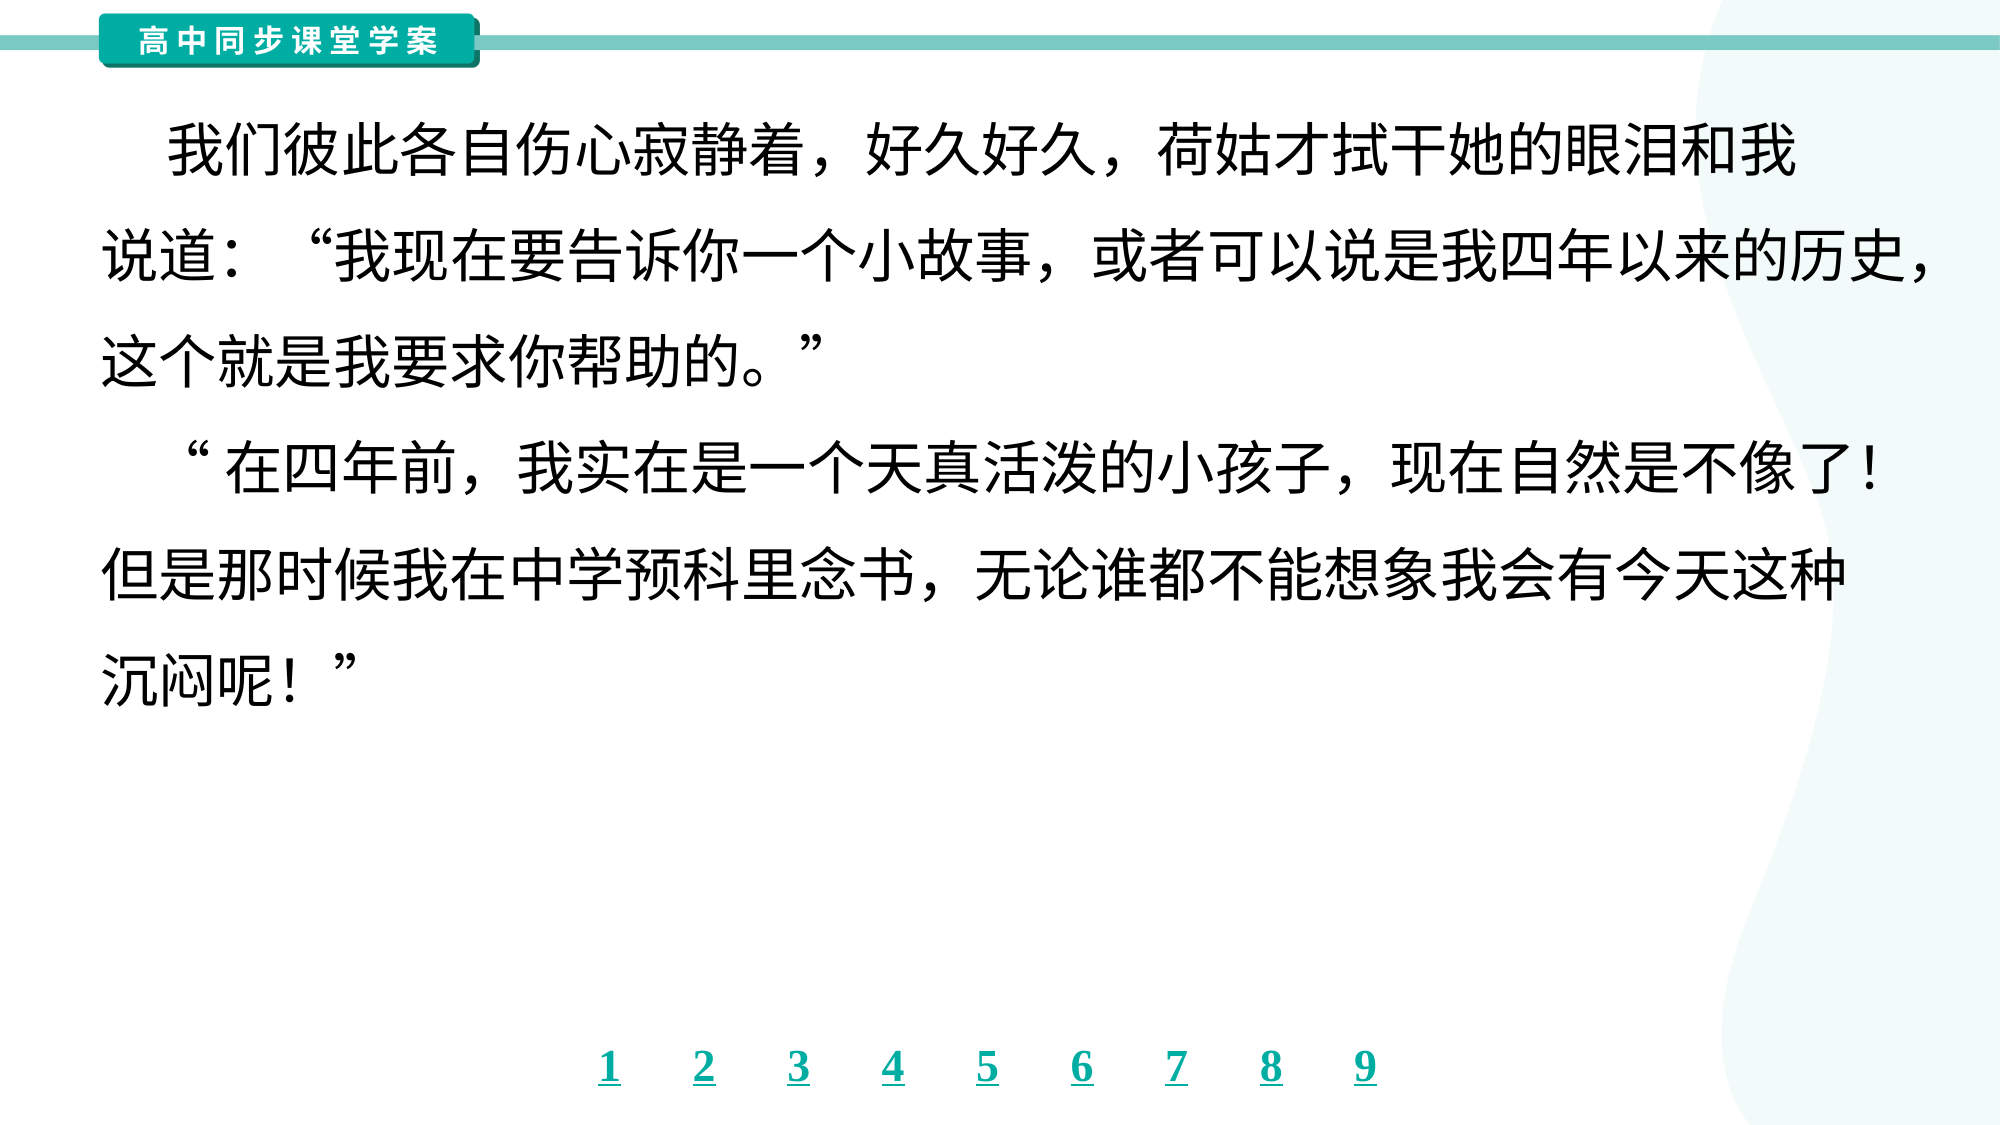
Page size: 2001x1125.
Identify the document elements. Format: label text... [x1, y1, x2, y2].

text_box 我们彼此各自伤心寂静着，好久好久，荷姑才拭干她的眼泪和我 说道：“我现在要告诉你一个小故事，或者可以说是我四年以来的历史， 这个就是我要求你帮助的。” “在四年前，我实在是一个天真活泼的小孩子，现在自然是不像了！ 但是那时候我在中学预科里念书，无论谁都不能想象我会有今天这种 沉闷呢！” [100, 76, 1899, 715]
picture [0, 0, 2000, 1125]
